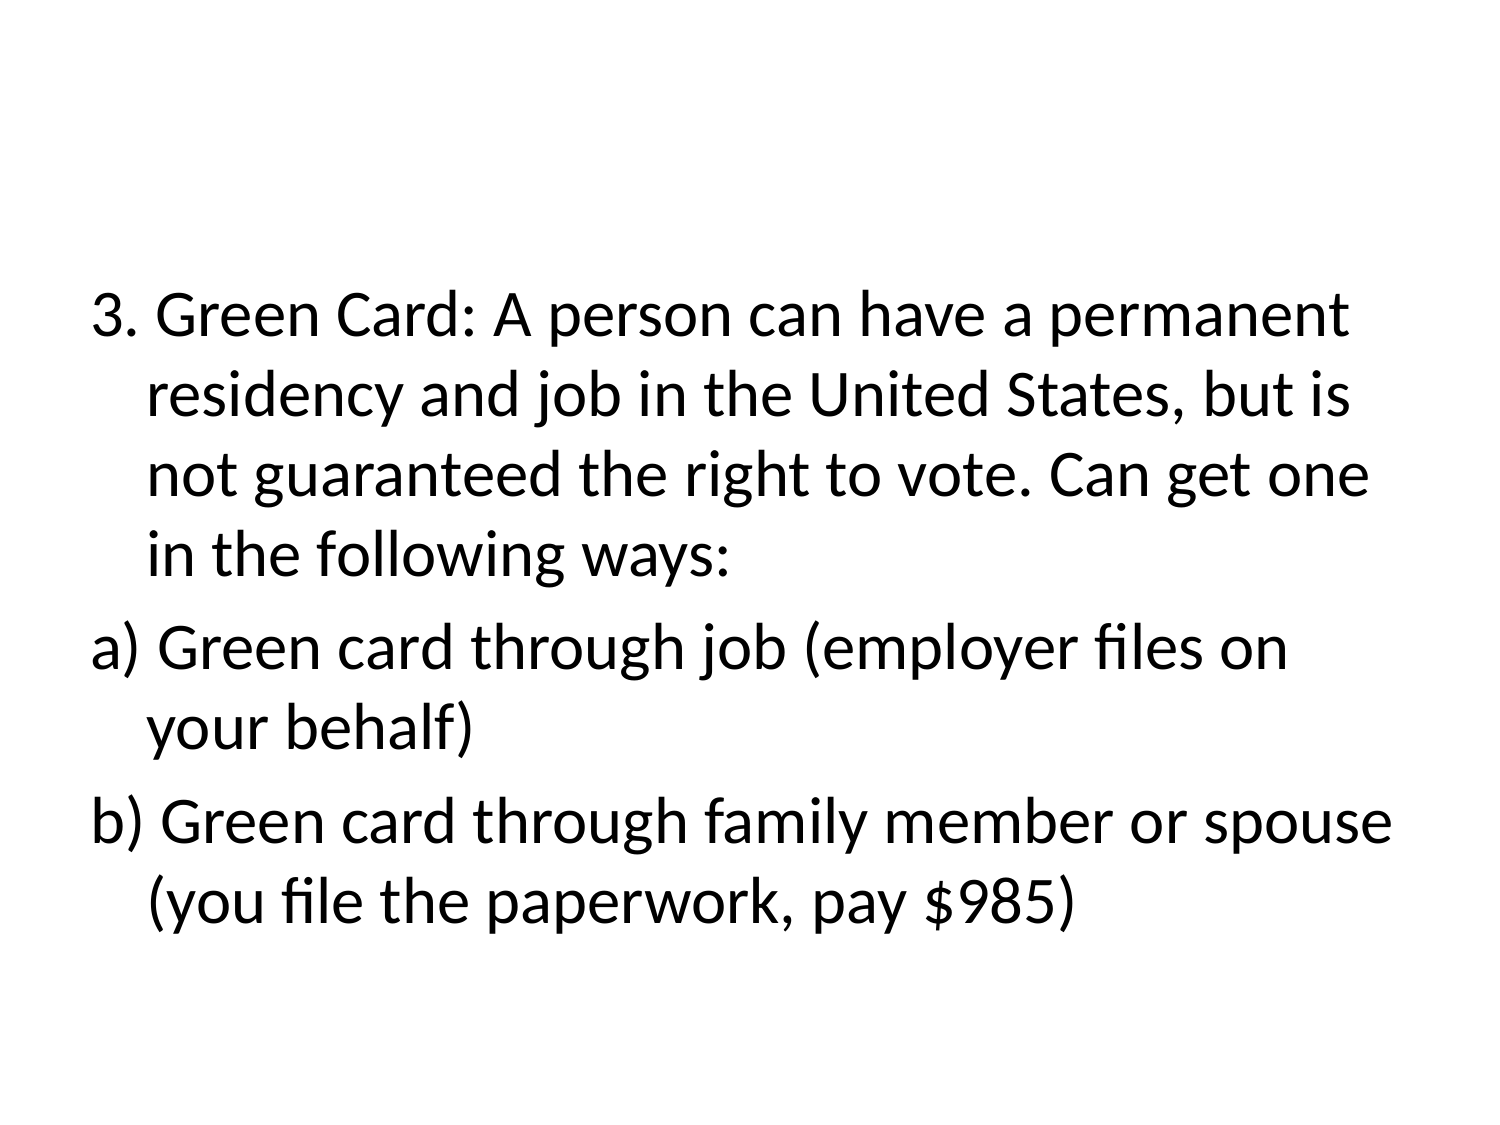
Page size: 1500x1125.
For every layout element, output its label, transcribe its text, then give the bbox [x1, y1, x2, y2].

list 3. Green Card: A person can have a permanent residency and job in the United States, but is not guaranteed the right to vote. Can get one in the following ways: a) Green card through job (employer files on your behalf) b) Green card through family member or spouse (you file the paperwork, pay $985) [75, 262, 1425, 1005]
